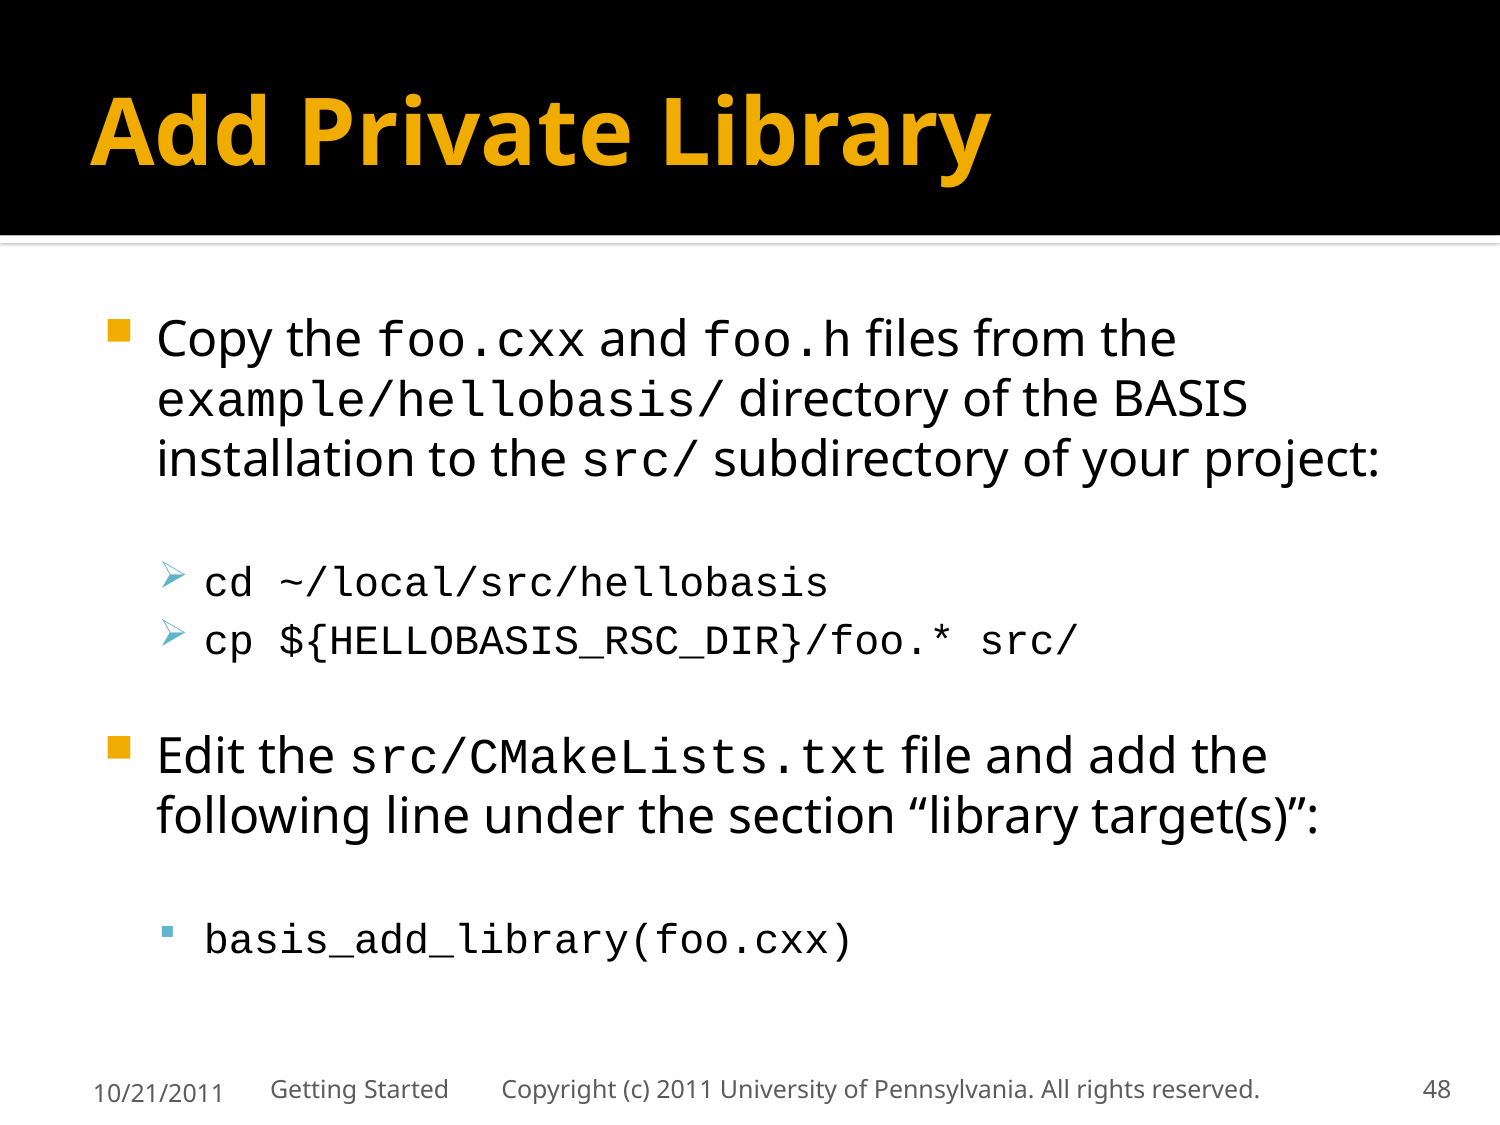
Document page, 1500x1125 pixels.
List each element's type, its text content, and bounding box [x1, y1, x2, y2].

footer Getting Started Copyright (c) 2011 University of Pennsylvania. All rights reserved. [262, 1062, 1337, 1108]
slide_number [75, 1062, 238, 1108]
title Add Private Library [75, 25, 1425, 231]
list Copy the foo.cxx and foo.h files from the example/hellobasis/ directory of the BASIS installation to the src/ subdirectory of your project: cd ~/local/src/hellobasis cp ${HELLOBASIS_RSC_DIR}/foo.* src/ Edit the src/CMakeLists.txt file and add the following line under the section “library target(s)”: basis_add_library(foo.cxx) [75, 291, 1425, 1050]
slide_number 48 [1345, 1062, 1467, 1108]
